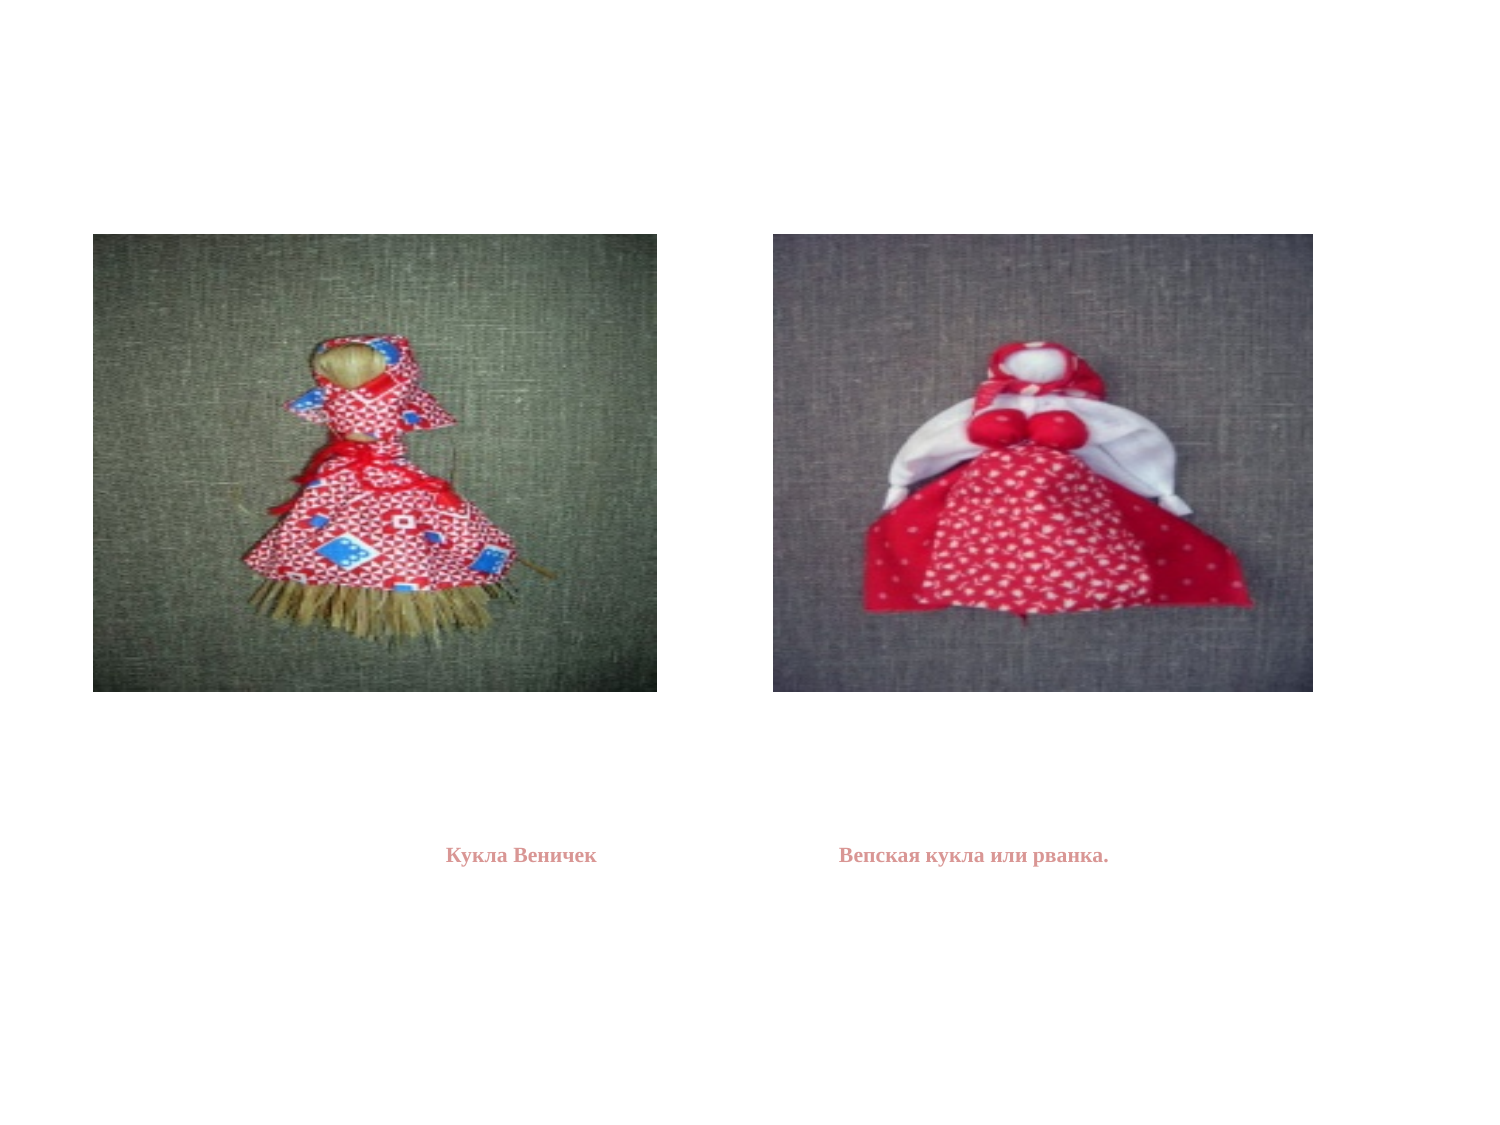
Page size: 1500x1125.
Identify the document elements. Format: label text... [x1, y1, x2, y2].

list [93, 234, 657, 692]
picture [773, 234, 1313, 692]
title Кукла Веничек Вепская кукла или рванка. [75, 703, 1425, 1032]
